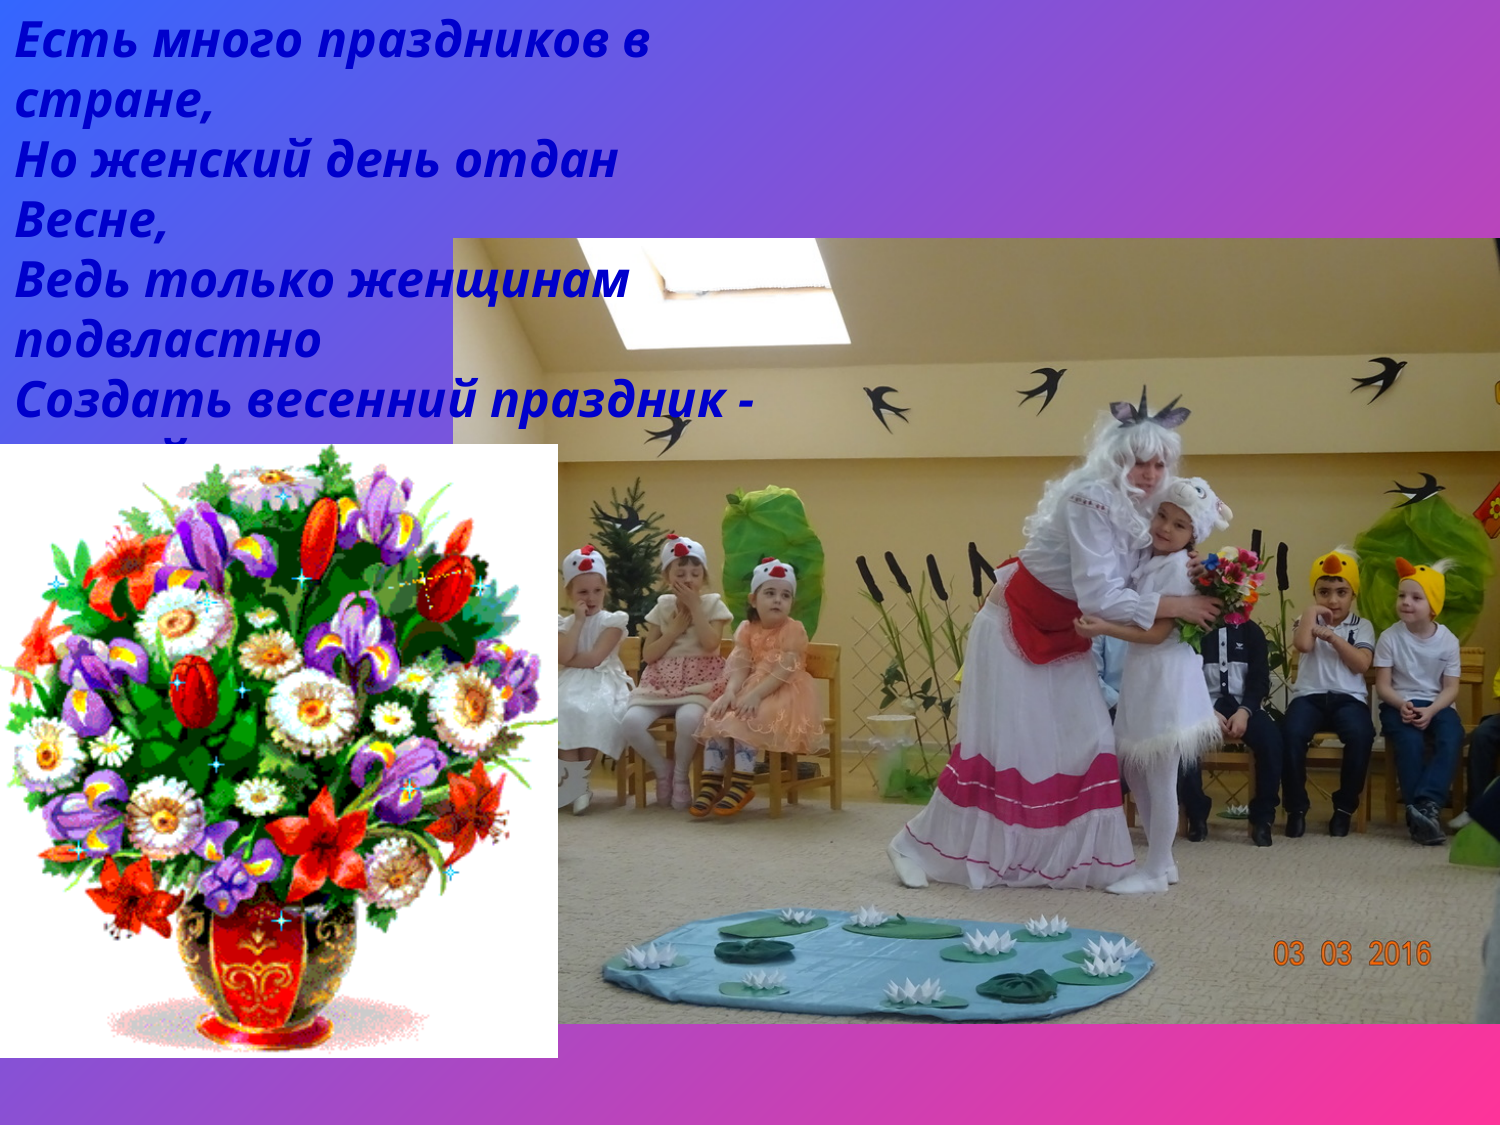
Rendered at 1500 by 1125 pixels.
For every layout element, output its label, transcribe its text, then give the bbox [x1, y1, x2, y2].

picture [0, 238, 1500, 1058]
text_box Есть много праздников в стране, Но женский день отдан Весне, Ведь только женщинам подвластно Создать весенний праздник - лаской. [0, 0, 780, 442]
